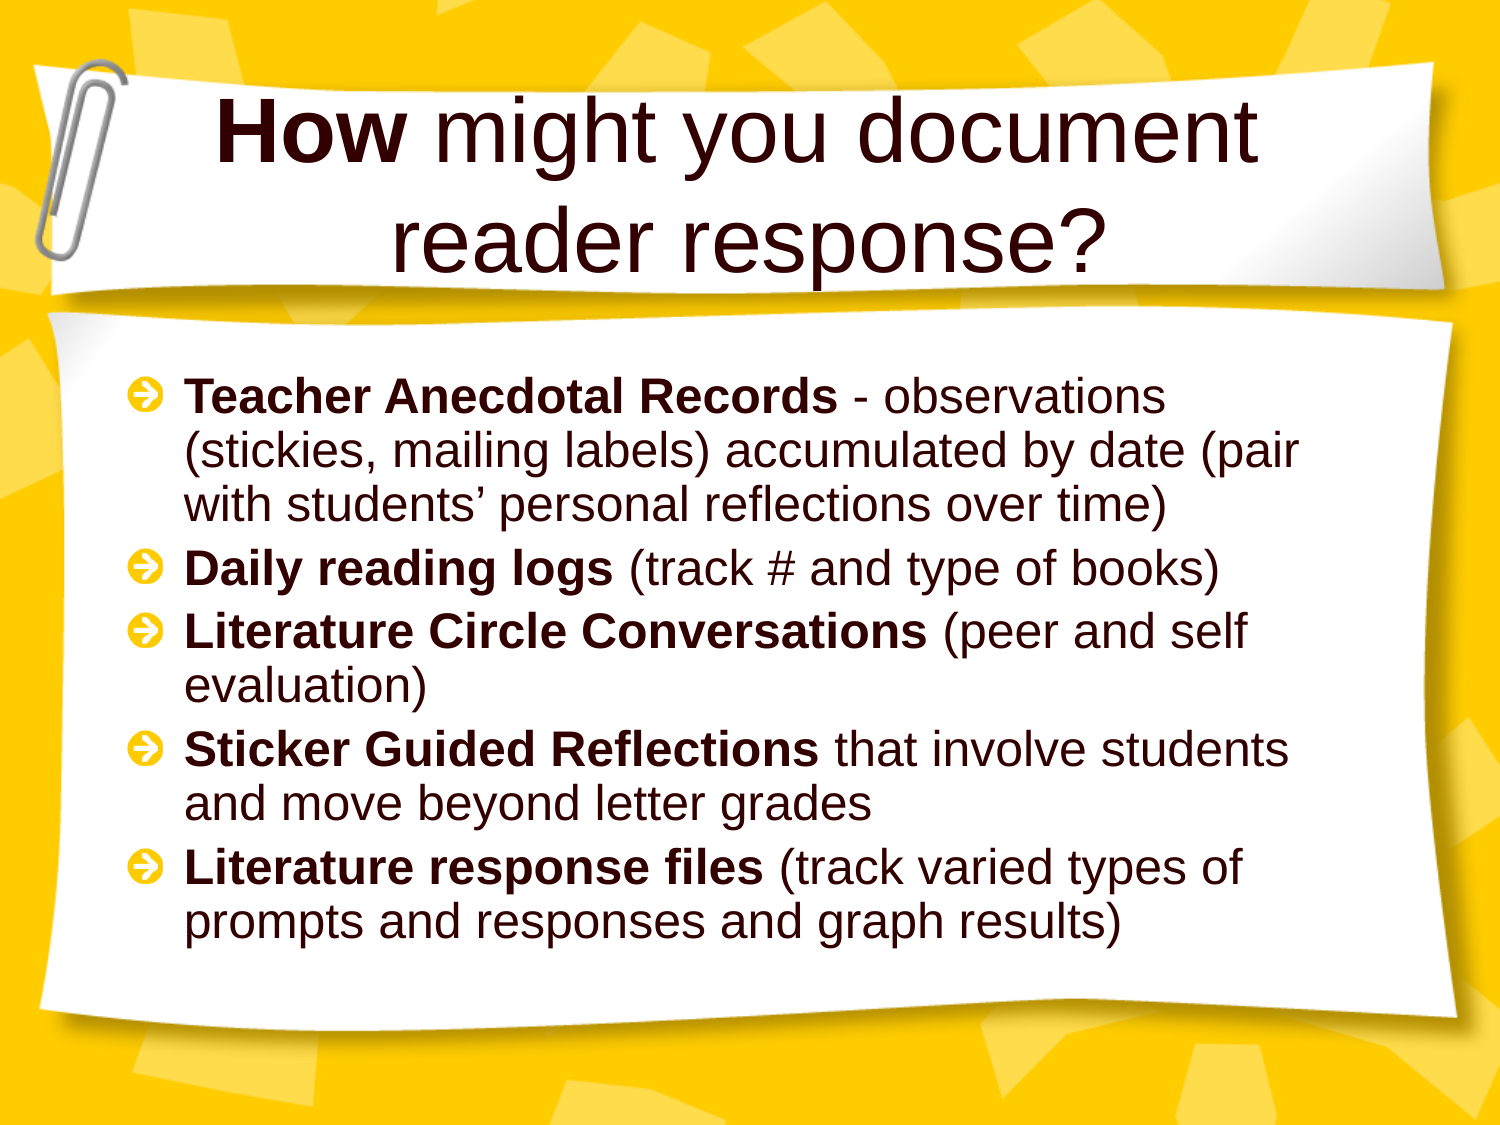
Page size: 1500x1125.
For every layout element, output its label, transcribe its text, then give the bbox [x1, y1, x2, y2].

list Teacher Anecdotal Records - observations (stickies, mailing labels) accumulated by date (pair with students’ personal reflections over time) Daily reading logs (track # and type of books) Literature Circle Conversations (peer and self evaluation) Sticker Guided Reflections that involve students and move beyond letter grades Literature response files (track varied types of prompts and responses and graph results) [112, 362, 1388, 1038]
picture [0, 0, 1500, 1125]
title How might you document reader response? [112, 87, 1388, 276]
